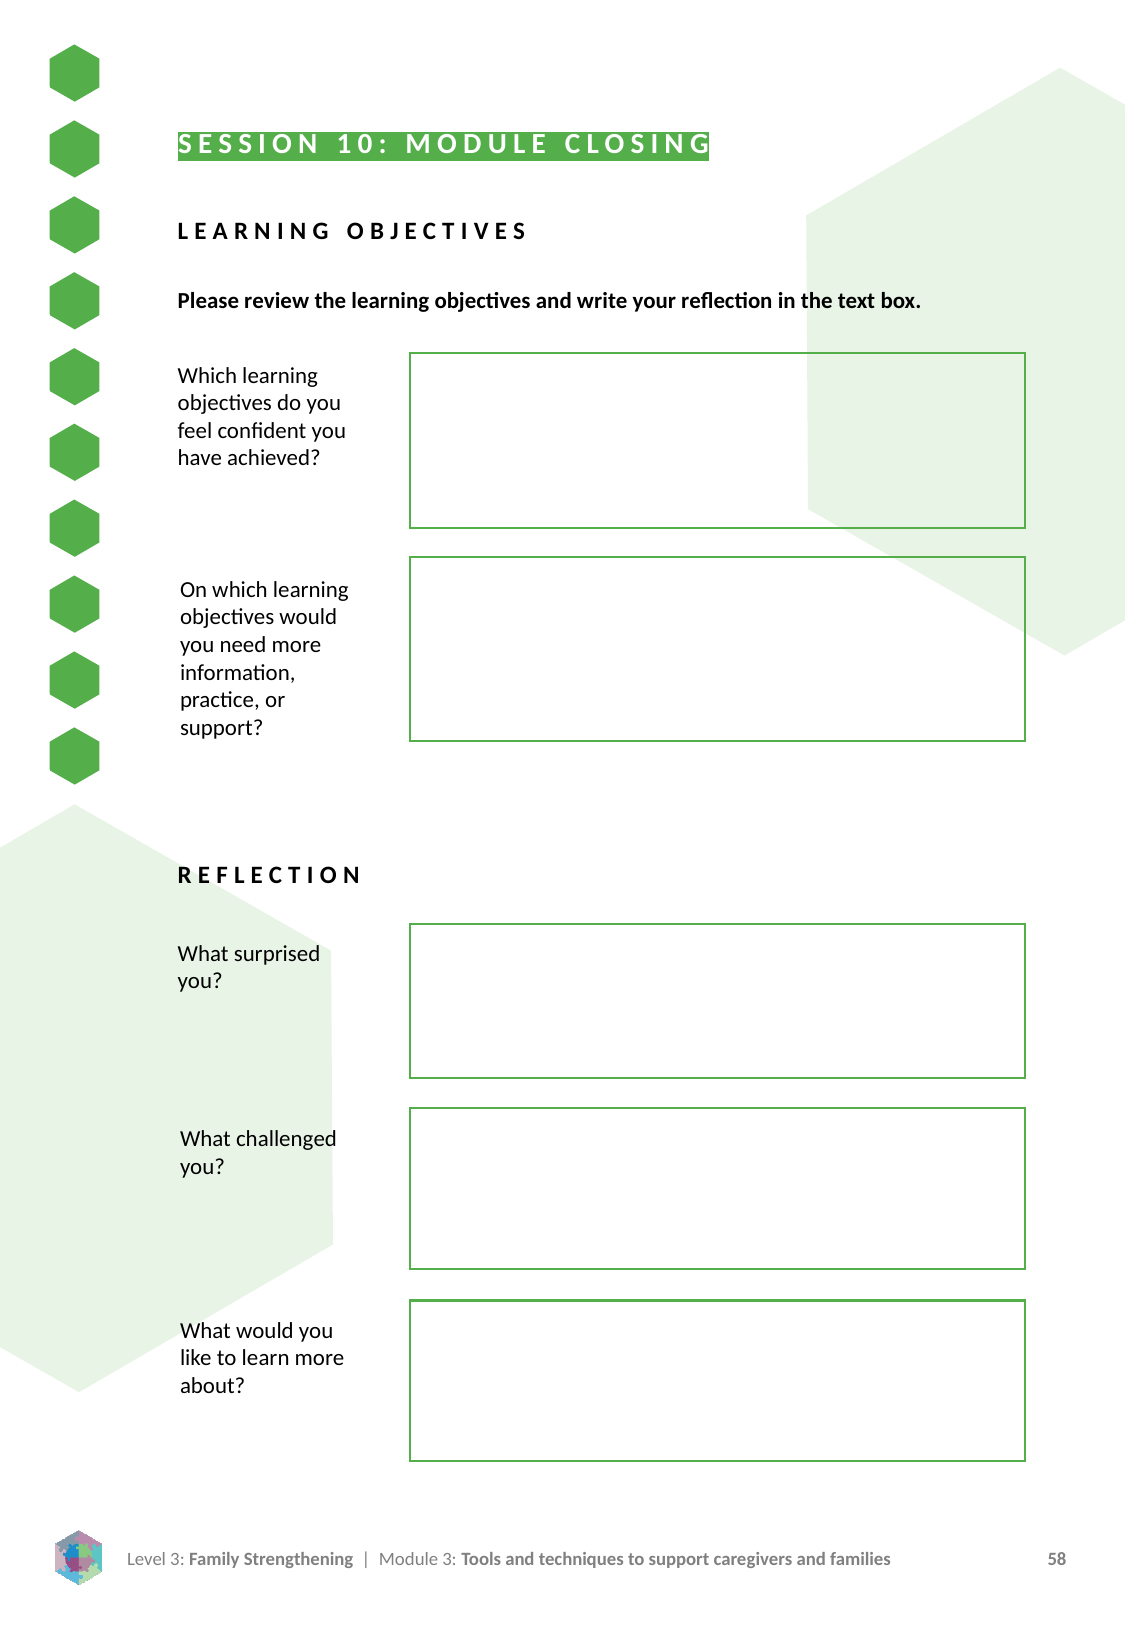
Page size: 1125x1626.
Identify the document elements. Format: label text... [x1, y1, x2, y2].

text_box [409, 923, 1026, 1079]
text_box [49, 272, 100, 330]
text_box [49, 651, 100, 709]
text_box [49, 499, 100, 557]
text_box [49, 423, 100, 481]
text_box What challenged you? [165, 1109, 381, 1194]
text_box REFLECTION [162, 850, 1025, 896]
text_box [49, 575, 100, 633]
text_box [49, 44, 100, 102]
text_box Which learning objectives do you feel confident you have achieved? [162, 345, 380, 485]
text_box SESSION 10: MODULE CLOSING [163, 116, 1027, 167]
text_box [49, 120, 100, 178]
text_box [0, 803, 334, 1394]
text_box What surprised you? [162, 923, 380, 1008]
text_box [49, 727, 100, 785]
picture [55, 1530, 102, 1585]
text_box [409, 1107, 1026, 1270]
text_box [409, 556, 1026, 742]
text_box Please review the learning objectives and write your reflection in the text box. [162, 278, 1027, 321]
text_box [49, 348, 100, 406]
text_box On which learning objectives would you need more information, practice, or support? [165, 559, 381, 755]
text_box What would you like to learn more about? [165, 1300, 381, 1413]
text_box [49, 196, 100, 254]
text_box LEARNING OBJECTIVES [162, 207, 1025, 253]
text_box [409, 352, 1026, 529]
text_box [409, 1299, 1026, 1462]
text_box [805, 66, 1125, 657]
